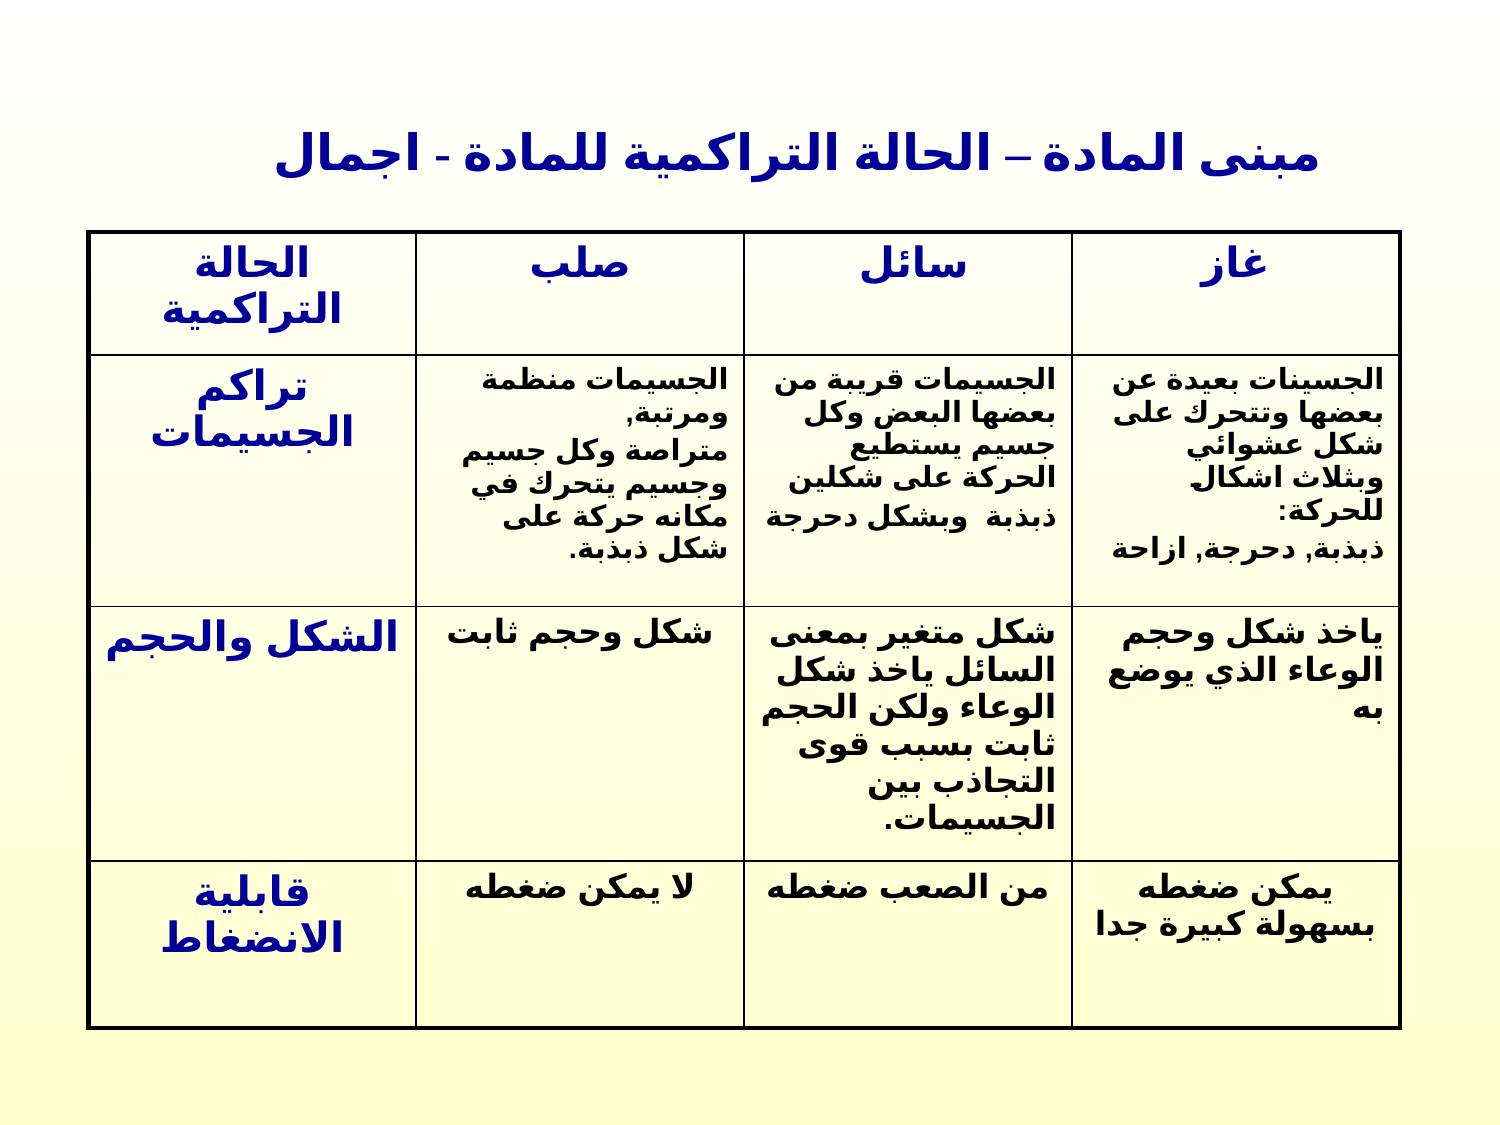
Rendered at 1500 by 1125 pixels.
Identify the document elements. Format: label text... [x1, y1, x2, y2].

table_header غاز [1073, 234, 1398, 354]
table_cell يمكن ضغطه بسهولة كبيرة جدا [1073, 862, 1398, 1026]
table_cell الجسينات بعيدة عن بعضها وتتحرك على شكل عشوائي وبثلاث اشكال للحركة: ذبذبة, دحرجة, ازاحة [1073, 356, 1398, 606]
table_cell تراكم الجسيمات [91, 356, 415, 606]
table_cell الجسيمات قريبة من بعضها البعض وكل جسيم يستطيع الحركة على شكلين ذبذبة وبشكل دحرجة [745, 356, 1071, 606]
table_header صلب [417, 234, 743, 354]
table_header سائل [745, 234, 1071, 354]
table_cell ياخذ شكل وحجم الوعاء الذي يوضع به [1073, 607, 1398, 860]
table_cell من الصعب ضغطه [745, 862, 1071, 1026]
table_cell الجسيمات منظمة ومرتبة, متراصة وكل جسيم وجسيم يتحرك في مكانه حركة على شكل ذبذبة. [417, 356, 743, 606]
table_cell قابلية الانضغاط [91, 862, 415, 1026]
table_cell الشكل والحجم [91, 607, 415, 860]
table_header الحالة التراكمية [91, 234, 415, 354]
table_cell شكل وحجم ثابت [417, 607, 743, 860]
table_cell لا يمكن ضغطه [417, 862, 743, 1026]
text_box مبنى المادة – الحالة التراكمية للمادة - اجمال [242, 113, 1353, 189]
table_cell شكل متغير بمعنى السائل ياخذ شكل الوعاء ولكن الحجم ثابت بسبب قوى التجاذب بين الجسيمات. [745, 607, 1071, 860]
